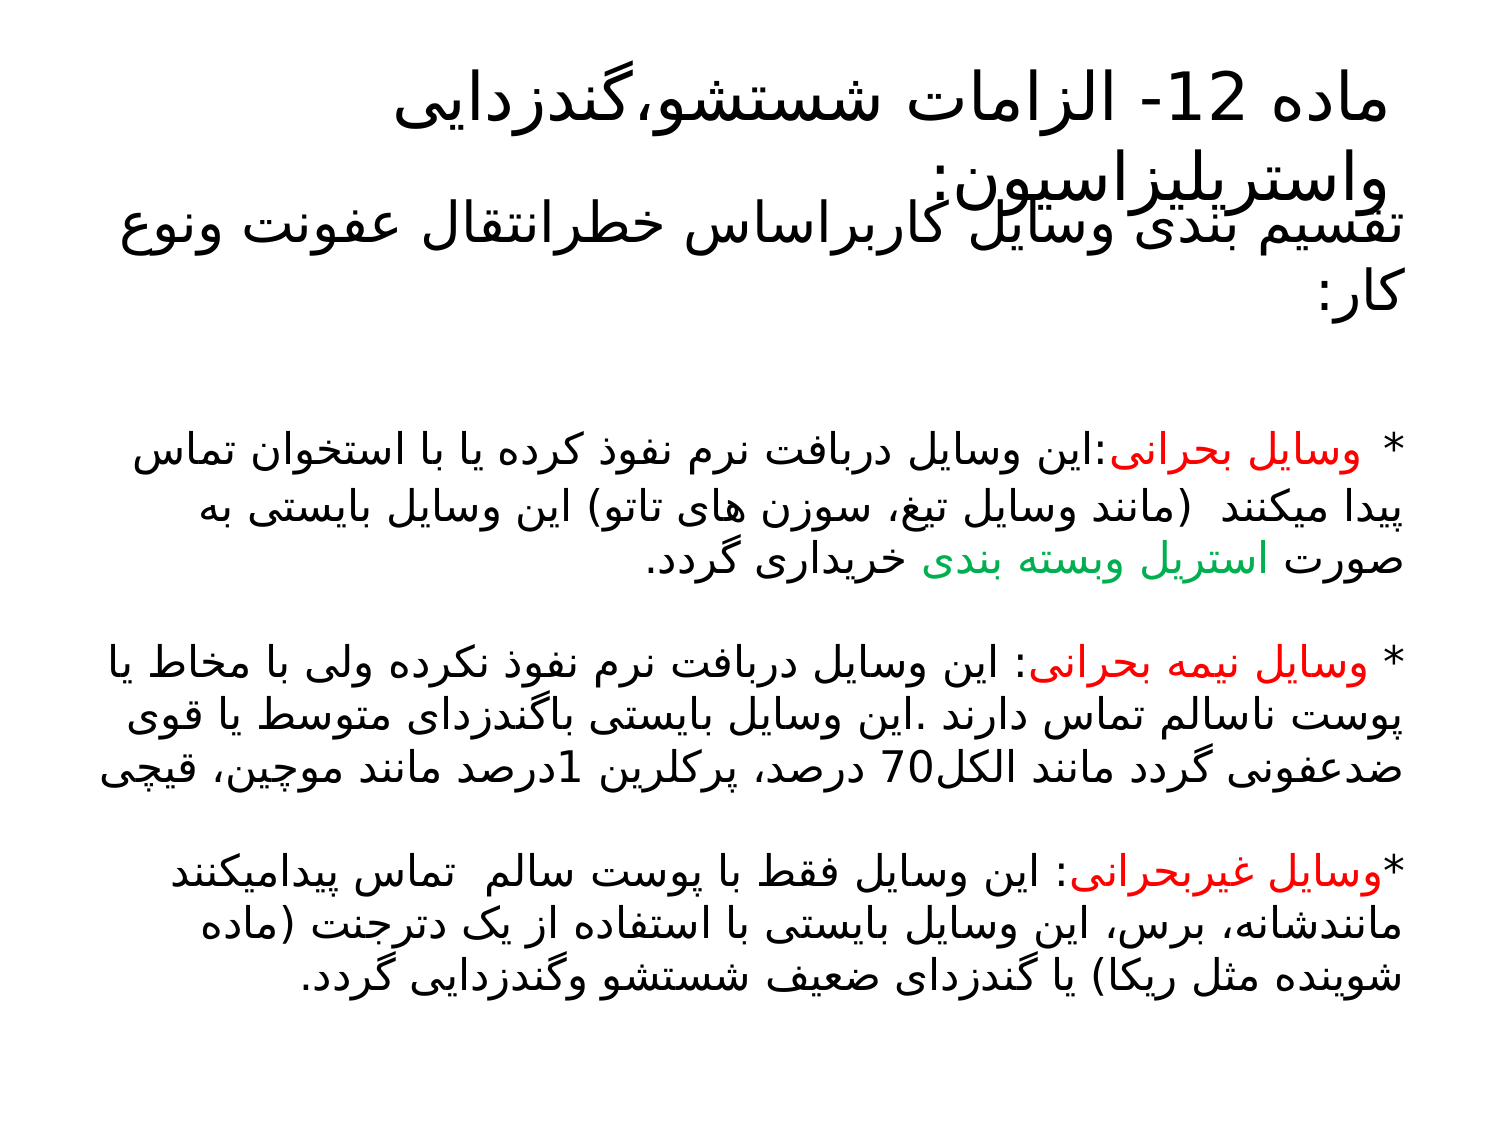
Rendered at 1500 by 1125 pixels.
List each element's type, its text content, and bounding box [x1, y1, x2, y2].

title تقسیم بندی وسایل کاربراساس خطرانتقال عفونت ونوع کار: * وسایل بحرانی:این وسایل دربافت نرم نفوذ کرده یا با استخوان تماس پیدا میکنند (مانند وسایل تیغ، سوزن های تاتو) این وسایل بایستی به صورت استریل وبسته بندی خریداری گردد. * وسایل نیمه بحرانی: این وسایل دربافت نرم نفوذ نکرده ولی با مخاط یا پوست ناسالم تماس دارند .این وسایل بایستی باگندزدای متوسط یا قوی ضدعفونی گردد مانند الکل70 درصد، پرکلرین 1درصد مانند موچین، قیچی *وسایل غیربحرانی: این وسایل فقط با پوست سالم تماس پیدامیکنند مانندشانه، برس، این وسایل بایستی با استفاده از یک دترجنت (ماده شوینده مثل ریکا) یا گندزدای ضعیف شستشو وگندزدایی گردد. [70, 35, 1421, 1090]
text_box ماده 12- الزامات شستشو،گندزدایی واستریلیزاسیون: [70, 46, 1407, 222]
